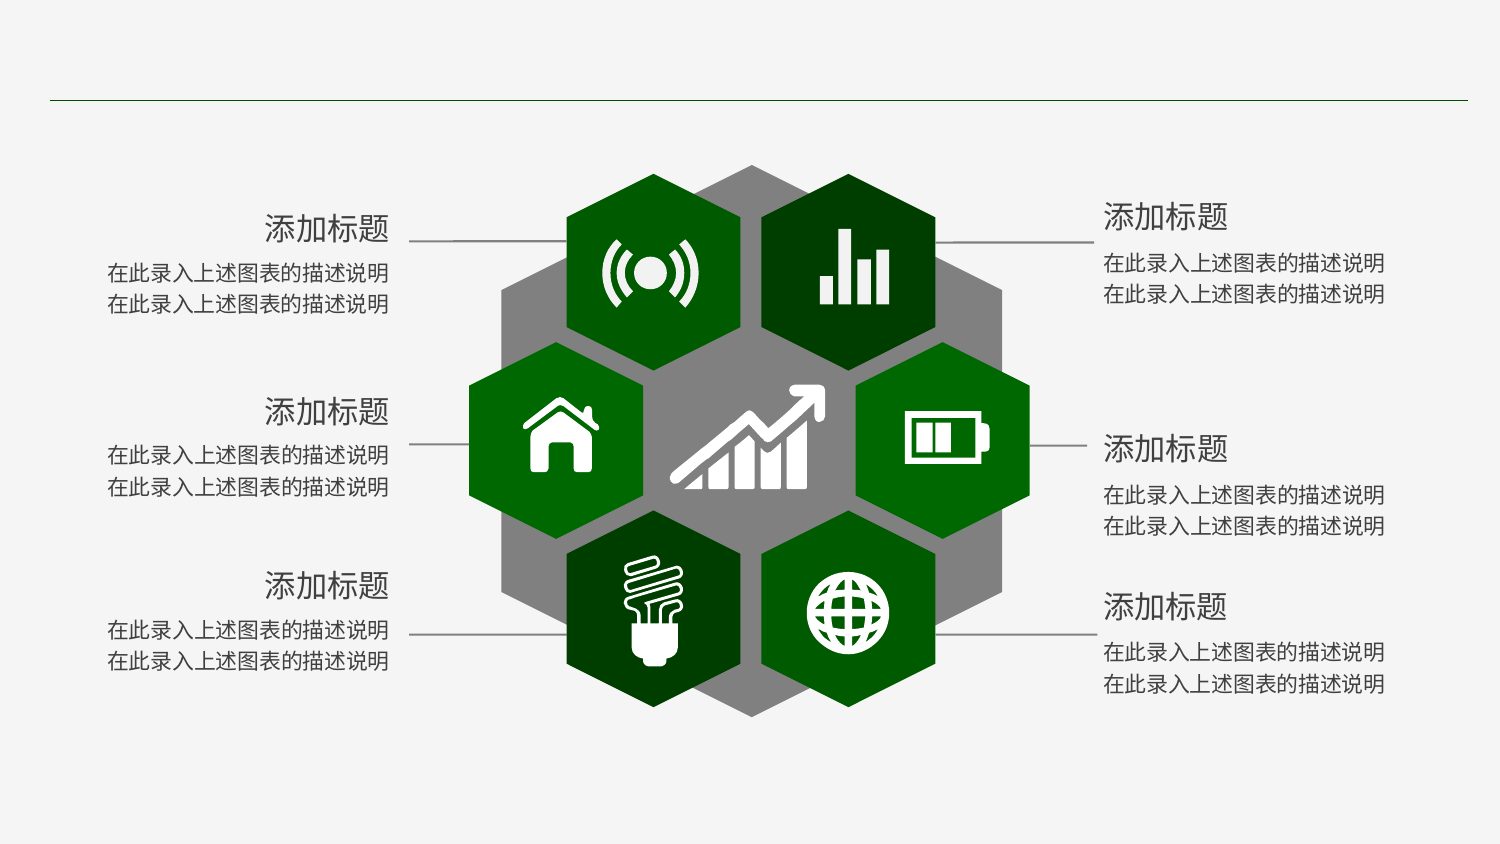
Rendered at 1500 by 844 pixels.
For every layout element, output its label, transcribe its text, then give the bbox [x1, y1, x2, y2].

text_box 添加标题 [1092, 191, 1249, 238]
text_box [566, 510, 741, 708]
text_box 添加标题 [224, 203, 402, 248]
text_box 在此录入上述图表的描述说明 在此录入上述图表的描述说明 [1091, 628, 1423, 703]
text_box 添加标题 [1092, 423, 1251, 470]
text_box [761, 510, 936, 708]
text_box [500, 539, 566, 626]
text_box 在此录入上述图表的描述说明在此录入上述图表的描述说明 [86, 605, 402, 680]
text_box 添加标题 [243, 560, 402, 605]
text_box [644, 163, 855, 719]
text_box 添加标题 [243, 386, 402, 431]
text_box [761, 173, 936, 371]
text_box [469, 342, 644, 539]
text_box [855, 342, 1030, 539]
text_box [500, 256, 566, 342]
text_box 在此录入上述图表的描述说明在此录入上述图表的描述说明 [86, 431, 402, 506]
text_box 在此录入上述图表的描述说明在此录入上述图表的描述说明 [1092, 470, 1419, 545]
text_box 添加标题 [1091, 581, 1243, 628]
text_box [566, 173, 741, 371]
text_box 在此录入上述图表的描述说明在此录入上述图表的描述说明 [1092, 238, 1419, 313]
text_box [936, 255, 1004, 342]
text_box [936, 539, 1004, 627]
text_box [669, 384, 825, 490]
text_box 在此录入上述图表的描述说明 在此录入上述图表的描述说明 [50, 248, 402, 323]
